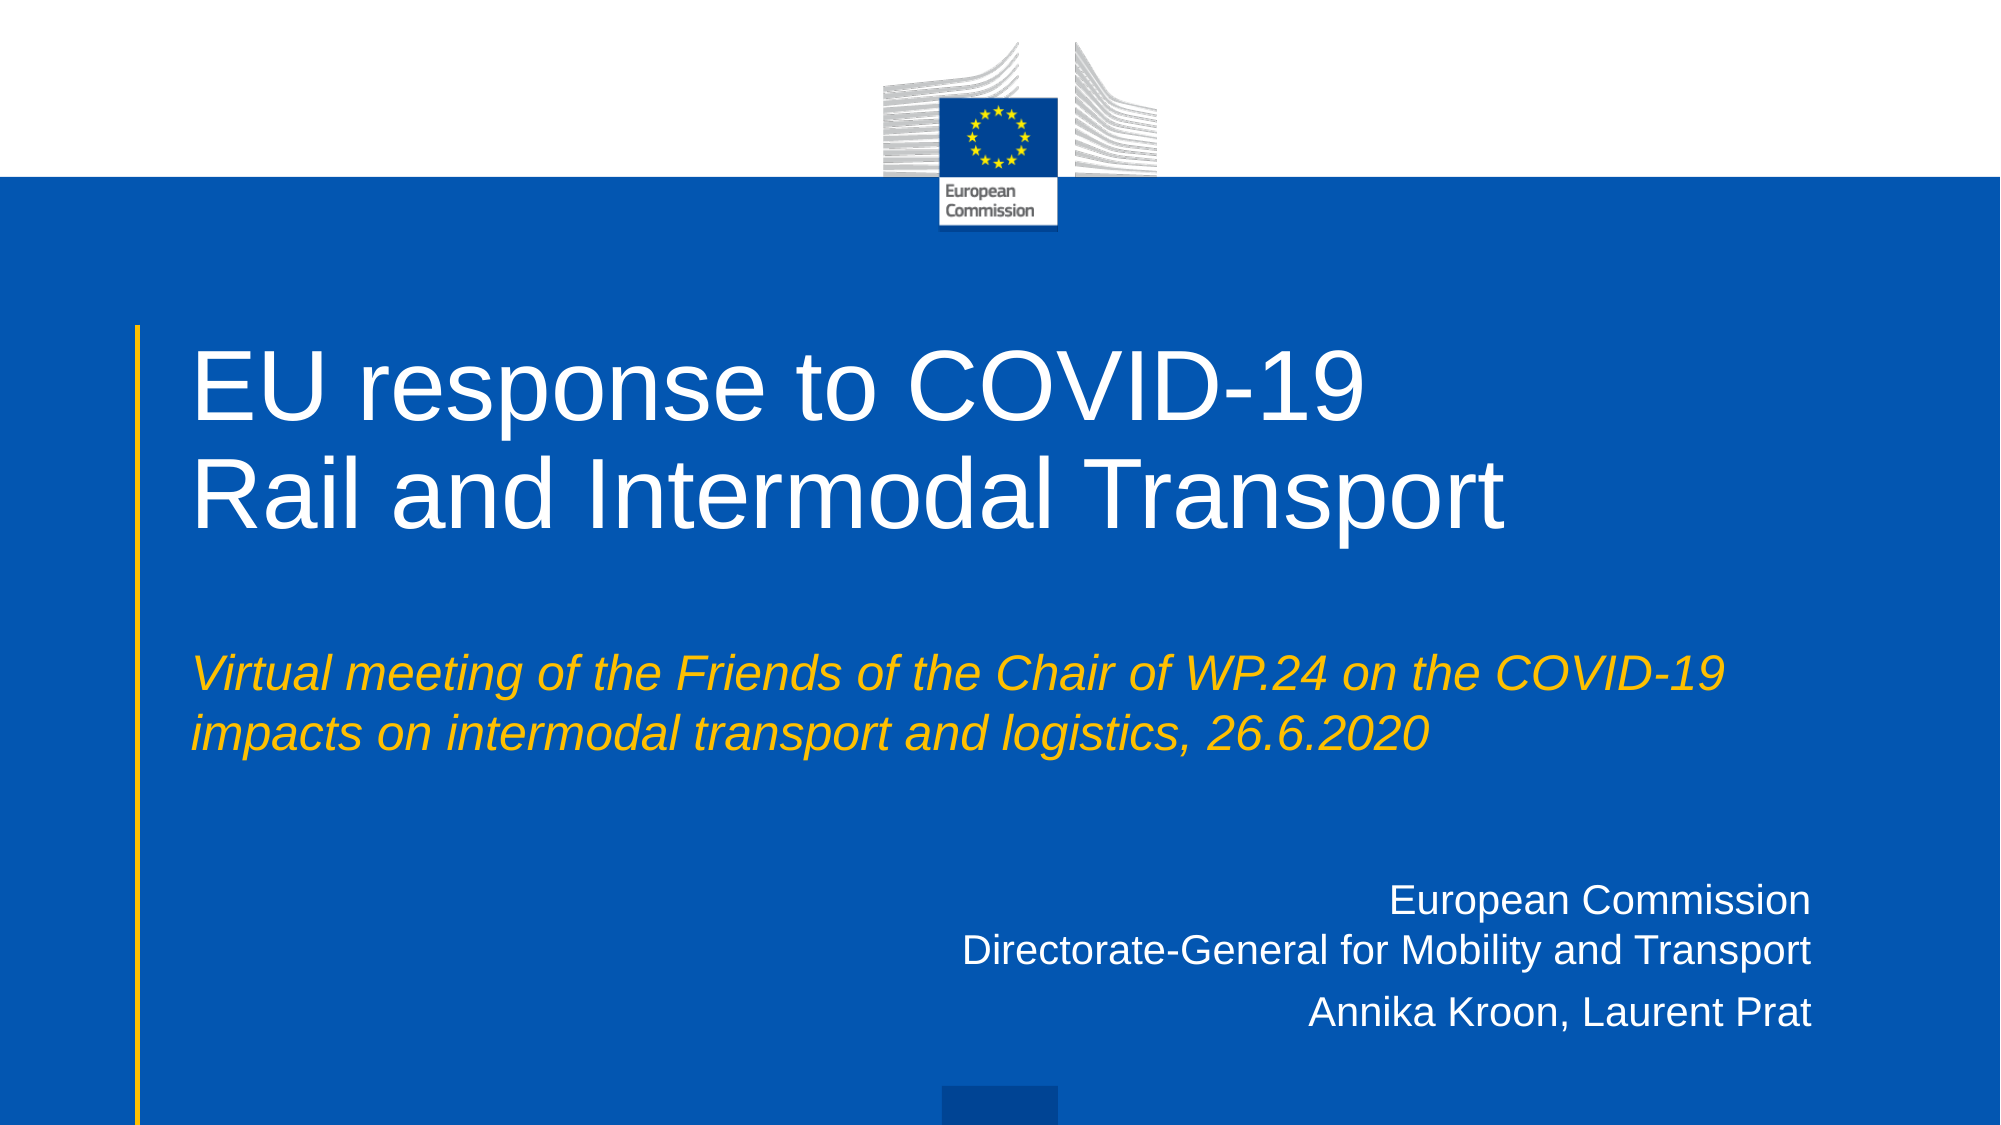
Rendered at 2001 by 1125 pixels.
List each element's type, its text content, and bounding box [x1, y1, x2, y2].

title EU response to COVID-19 Rail and Intermodal Transport [175, 326, 1863, 680]
picture [883, 42, 1157, 232]
subtitle Virtual meeting of the Friends of the Chair of WP.24 on the COVID-19 impacts on intermodal transport and logistics, 26.6.2020 [175, 633, 1827, 781]
list European Commission Directorate-General for Mobility and Transport Annika Kroon, Laurent Prat [569, 865, 1827, 951]
